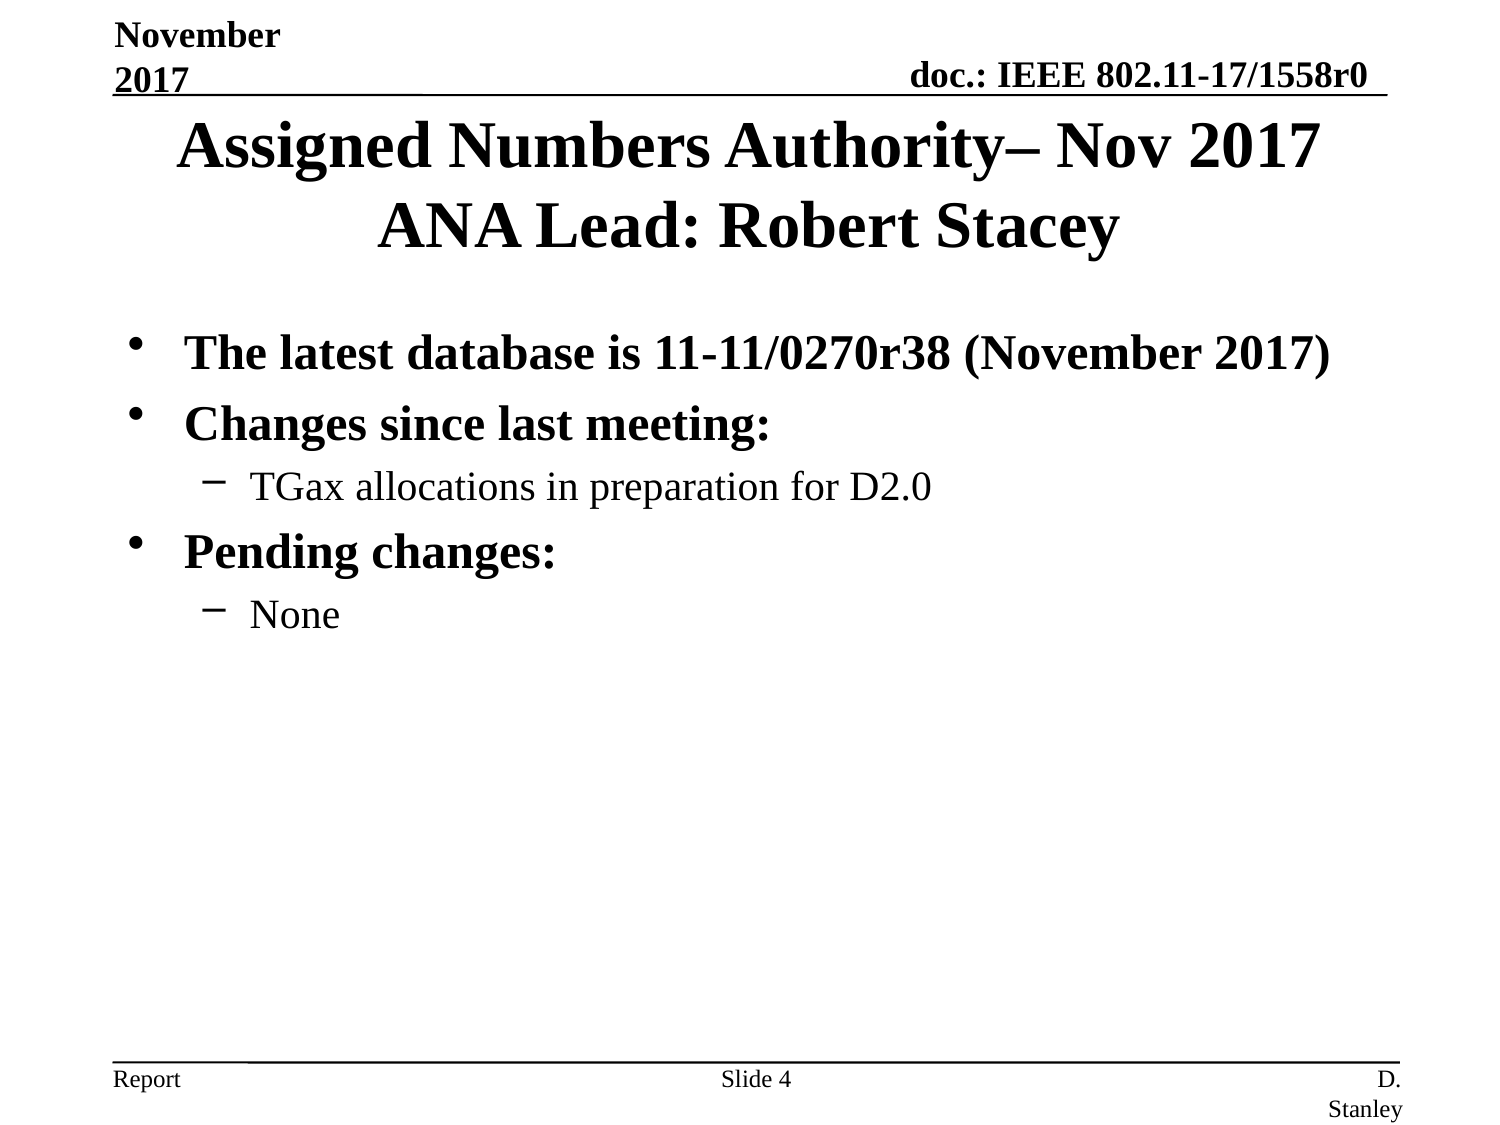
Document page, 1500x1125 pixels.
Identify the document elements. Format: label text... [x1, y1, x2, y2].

footer D. Stanley, HP Enterprise [1325, 1062, 1402, 1093]
list The latest database is 11-11/0270r38 (November 2017) Changes since last meeting: TGax allocations in preparation for D2.0 Pending changes: None [112, 312, 1425, 1000]
title Assigned Numbers Authority– Nov 2017 ANA Lead: Robert Stacey [112, 125, 1388, 238]
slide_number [114, 54, 335, 100]
slide_number Slide 4 [721, 1062, 792, 1093]
